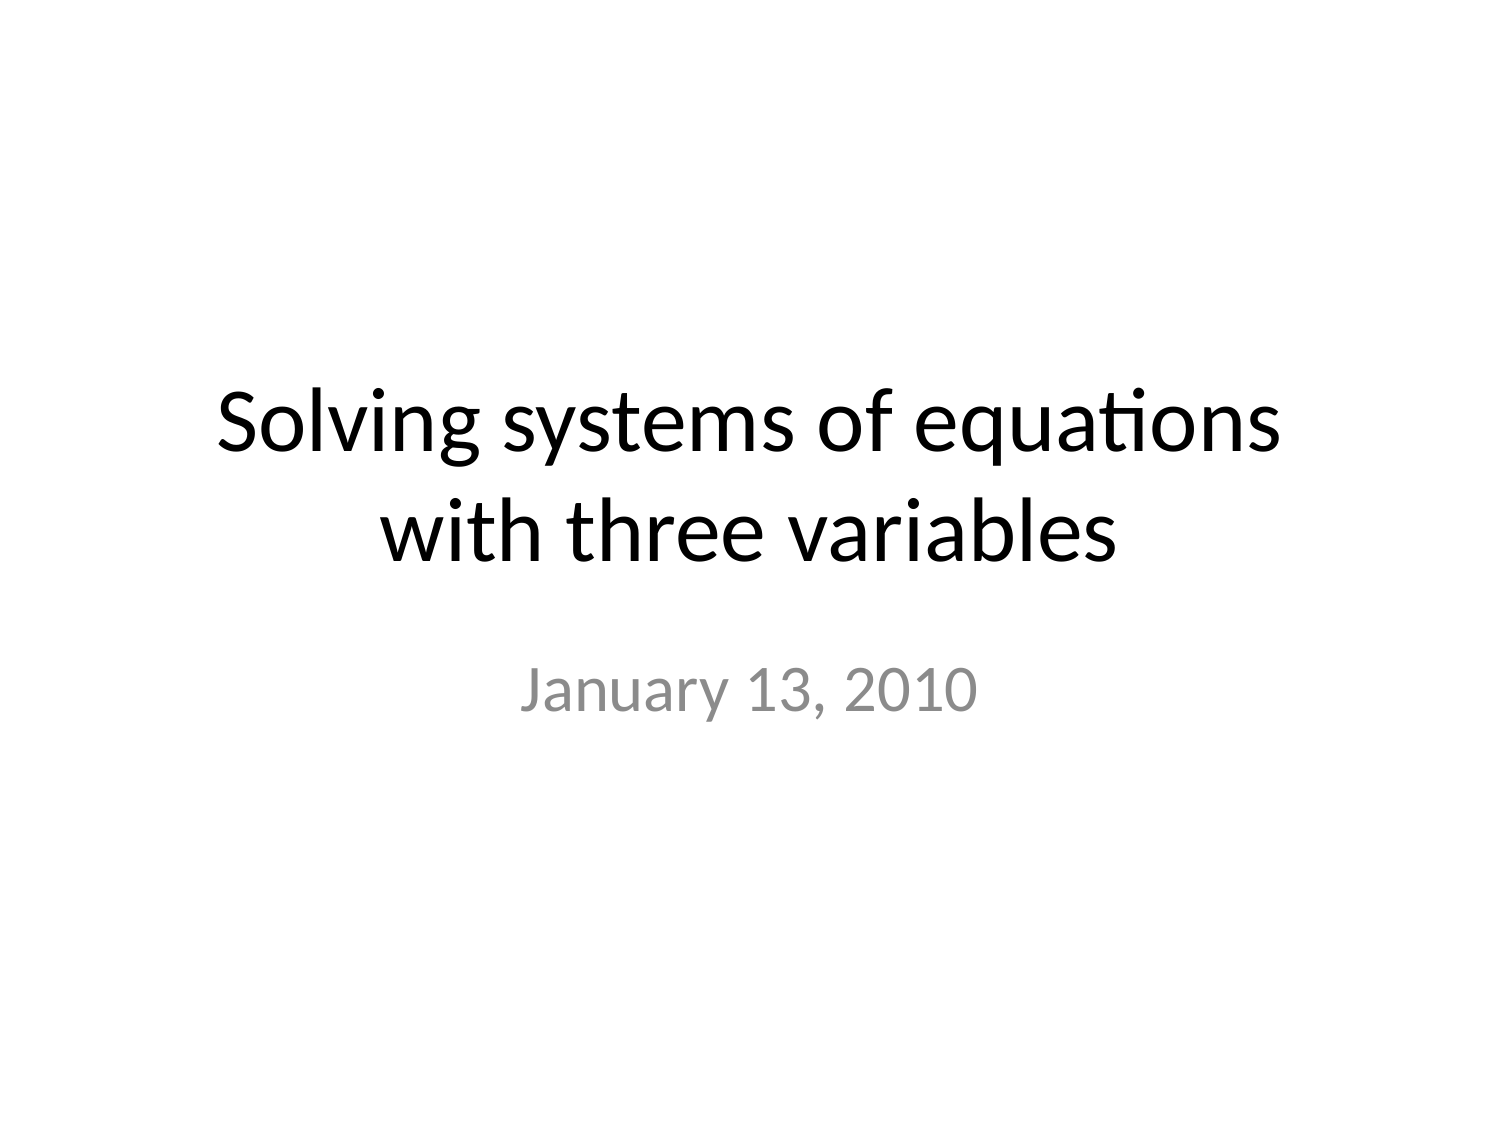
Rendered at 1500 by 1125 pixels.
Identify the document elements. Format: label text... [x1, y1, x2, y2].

subtitle January 13, 2010 [225, 637, 1275, 925]
title Solving systems of equations with three variables [112, 349, 1388, 591]
